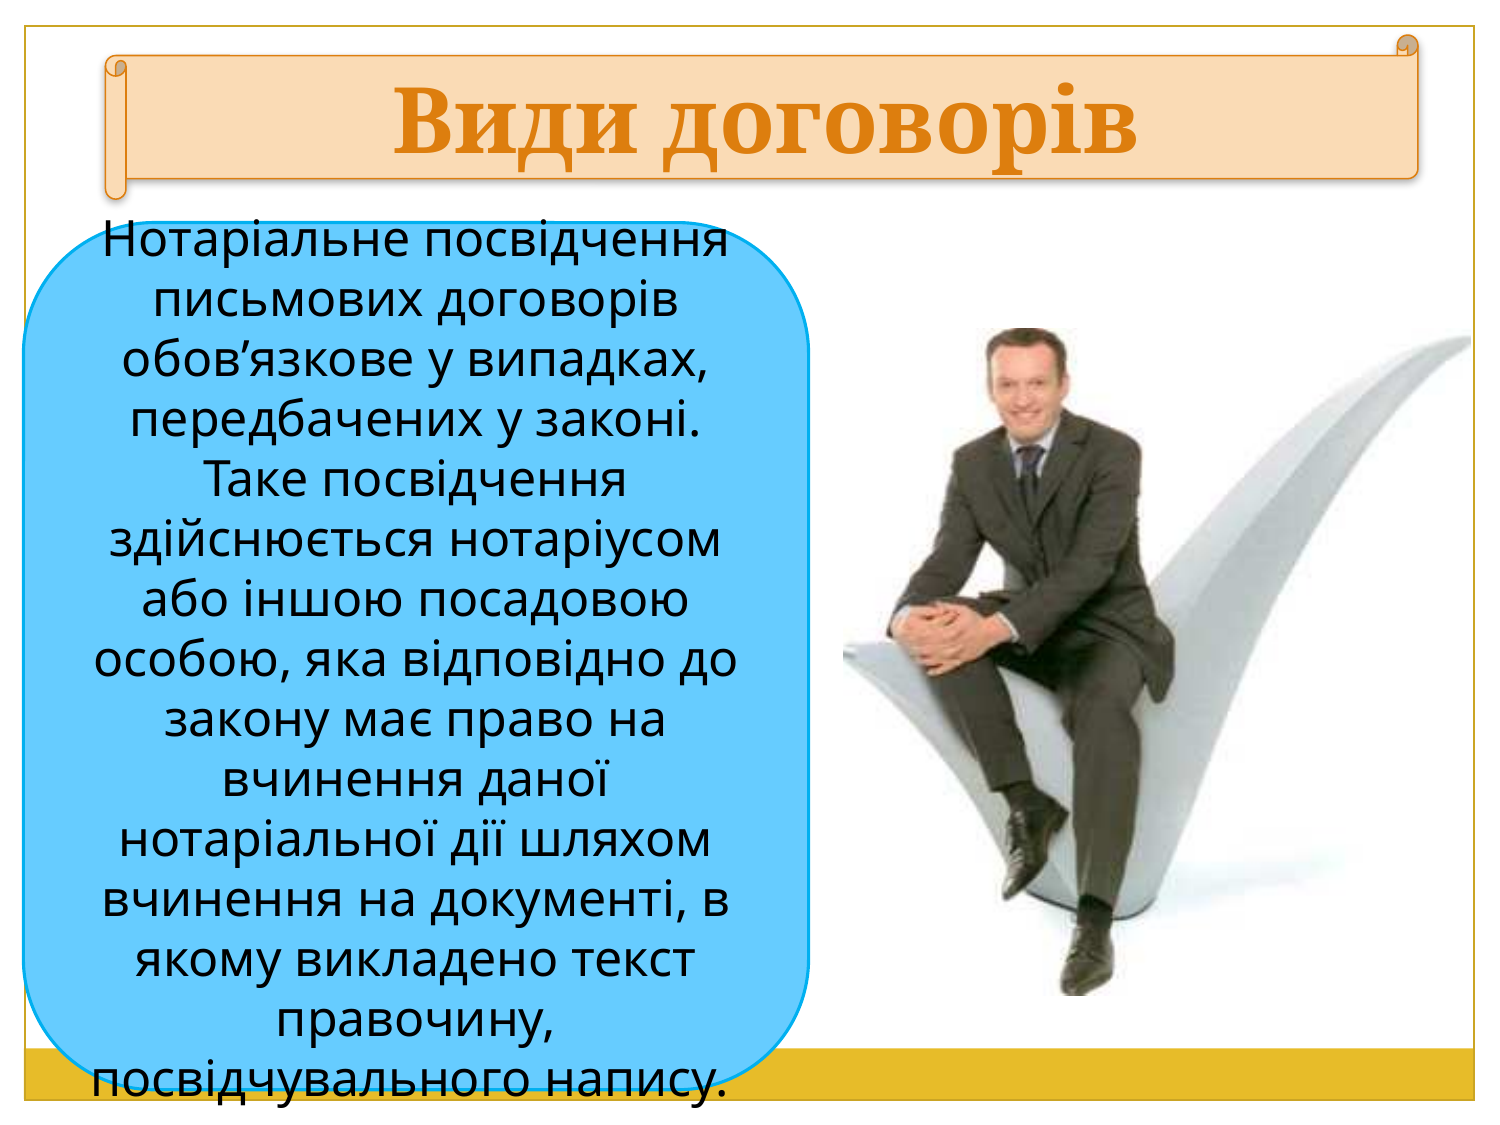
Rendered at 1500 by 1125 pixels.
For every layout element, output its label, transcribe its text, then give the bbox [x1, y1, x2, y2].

text_box Види договорів [104, 34, 1419, 200]
picture [843, 327, 1471, 997]
text_box Нотаріальне посвідчення письмових договорів обов’язкове у випадках, передбачених у законі. Таке посвідчення здійснюється нотаріусом або іншою посадовою особою, яка відповідно до закону має право на вчинення даної нотаріальної дії шляхом вчинення на документі, в якому викладено текст правочину, посвідчувального напису. [22, 221, 810, 1091]
